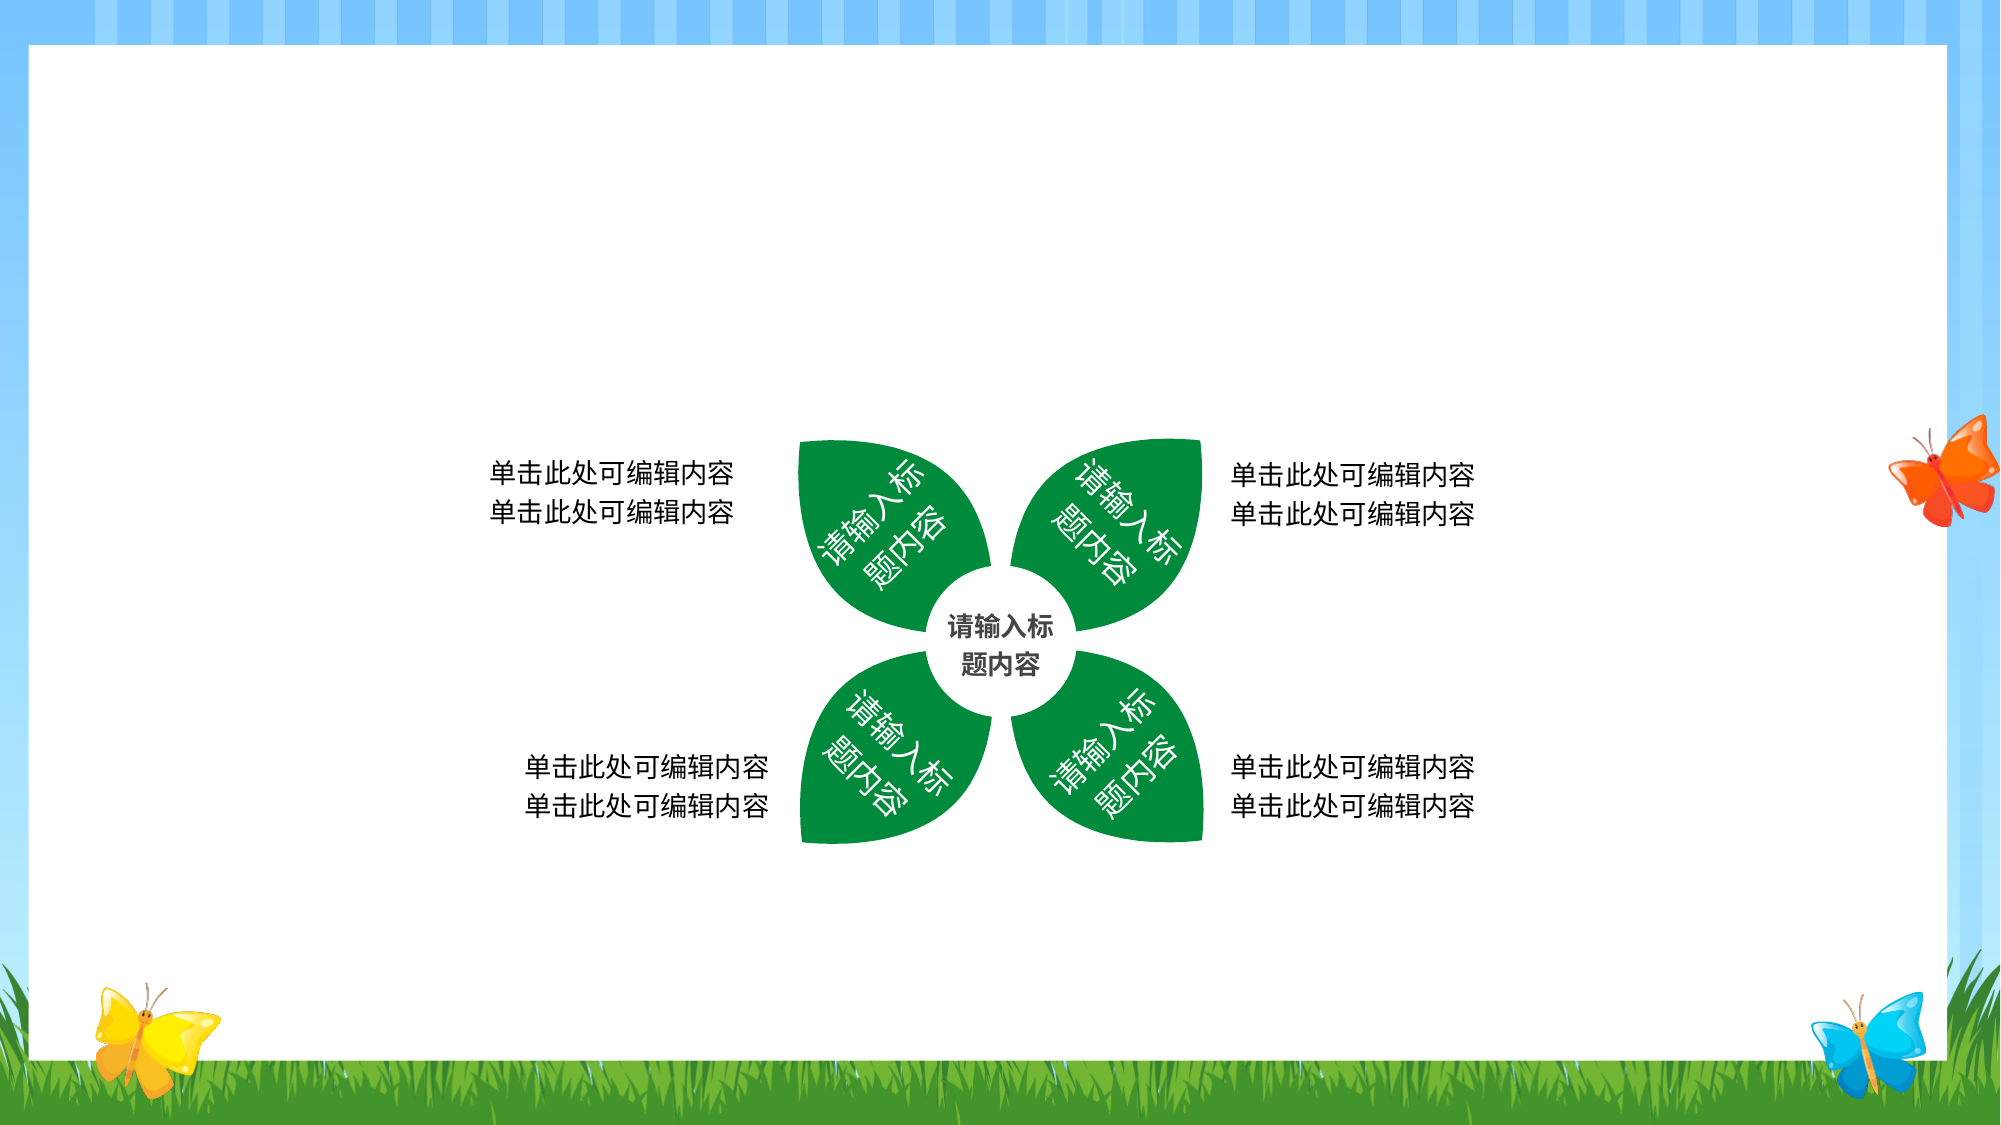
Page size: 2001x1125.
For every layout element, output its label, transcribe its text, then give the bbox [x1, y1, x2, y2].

text_box 请输入标题内容 [798, 650, 993, 845]
text_box 请输入标题内容 [797, 439, 992, 633]
text_box 单击此处可编辑内容 单击此处可编辑内容 [1216, 726, 1495, 839]
text_box 请输入标题内容 [924, 564, 1078, 718]
text_box 单击此处可编辑内容 单击此处可编辑内容 [505, 726, 785, 839]
picture [0, 0, 2001, 1125]
text_box 请输入标题内容 [1009, 437, 1204, 633]
text_box 单击此处可编辑内容 单击此处可编辑内容 [471, 432, 750, 546]
text_box 单击此处可编辑内容 单击此处可编辑内容 [1216, 434, 1495, 548]
text_box 请输入标题内容 [1009, 649, 1205, 844]
